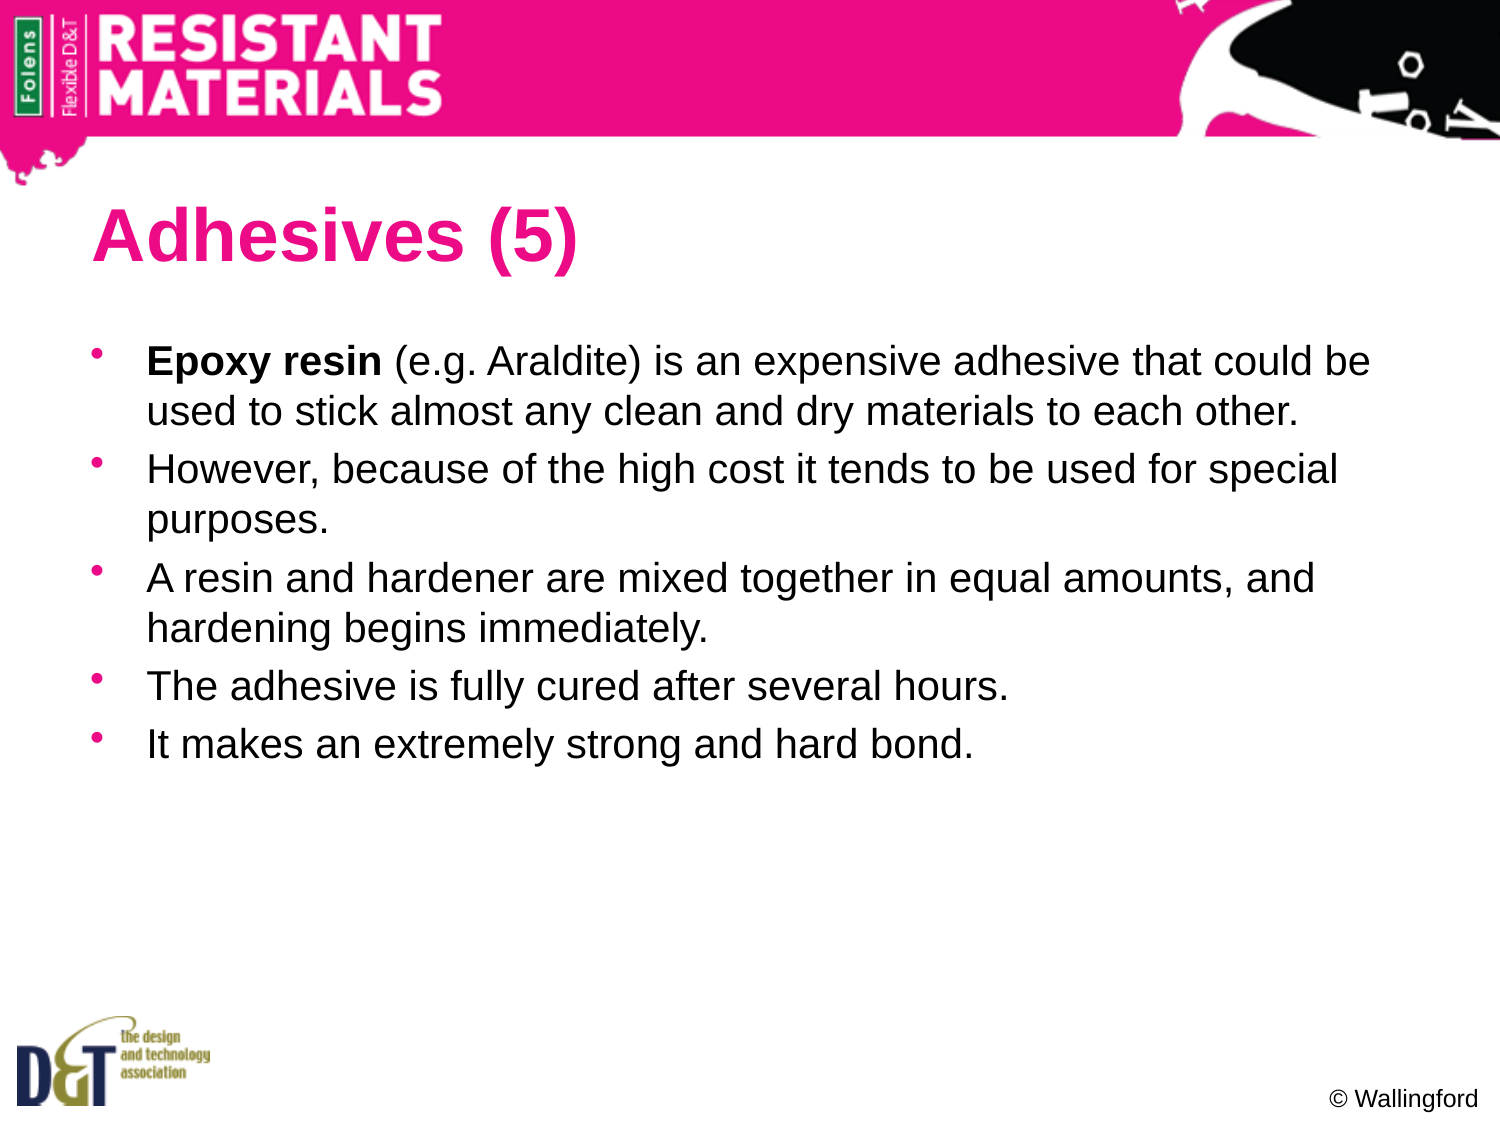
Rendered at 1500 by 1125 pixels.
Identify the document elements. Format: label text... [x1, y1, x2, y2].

title Adhesives (5) [76, 160, 1427, 301]
list Epoxy resin (e.g. Araldite) is an expensive adhesive that could be used to stick almost any clean and dry materials to each other. However, because of the high cost it tends to be used for special purposes. A resin and hardener are mixed together in equal amounts, and hardening begins immediately. The adhesive is fully cured after several hours. It makes an extremely strong and hard bond. [75, 326, 1425, 1005]
picture [0, 0, 1500, 1125]
text_box © Wallingford [1257, 1074, 1495, 1125]
